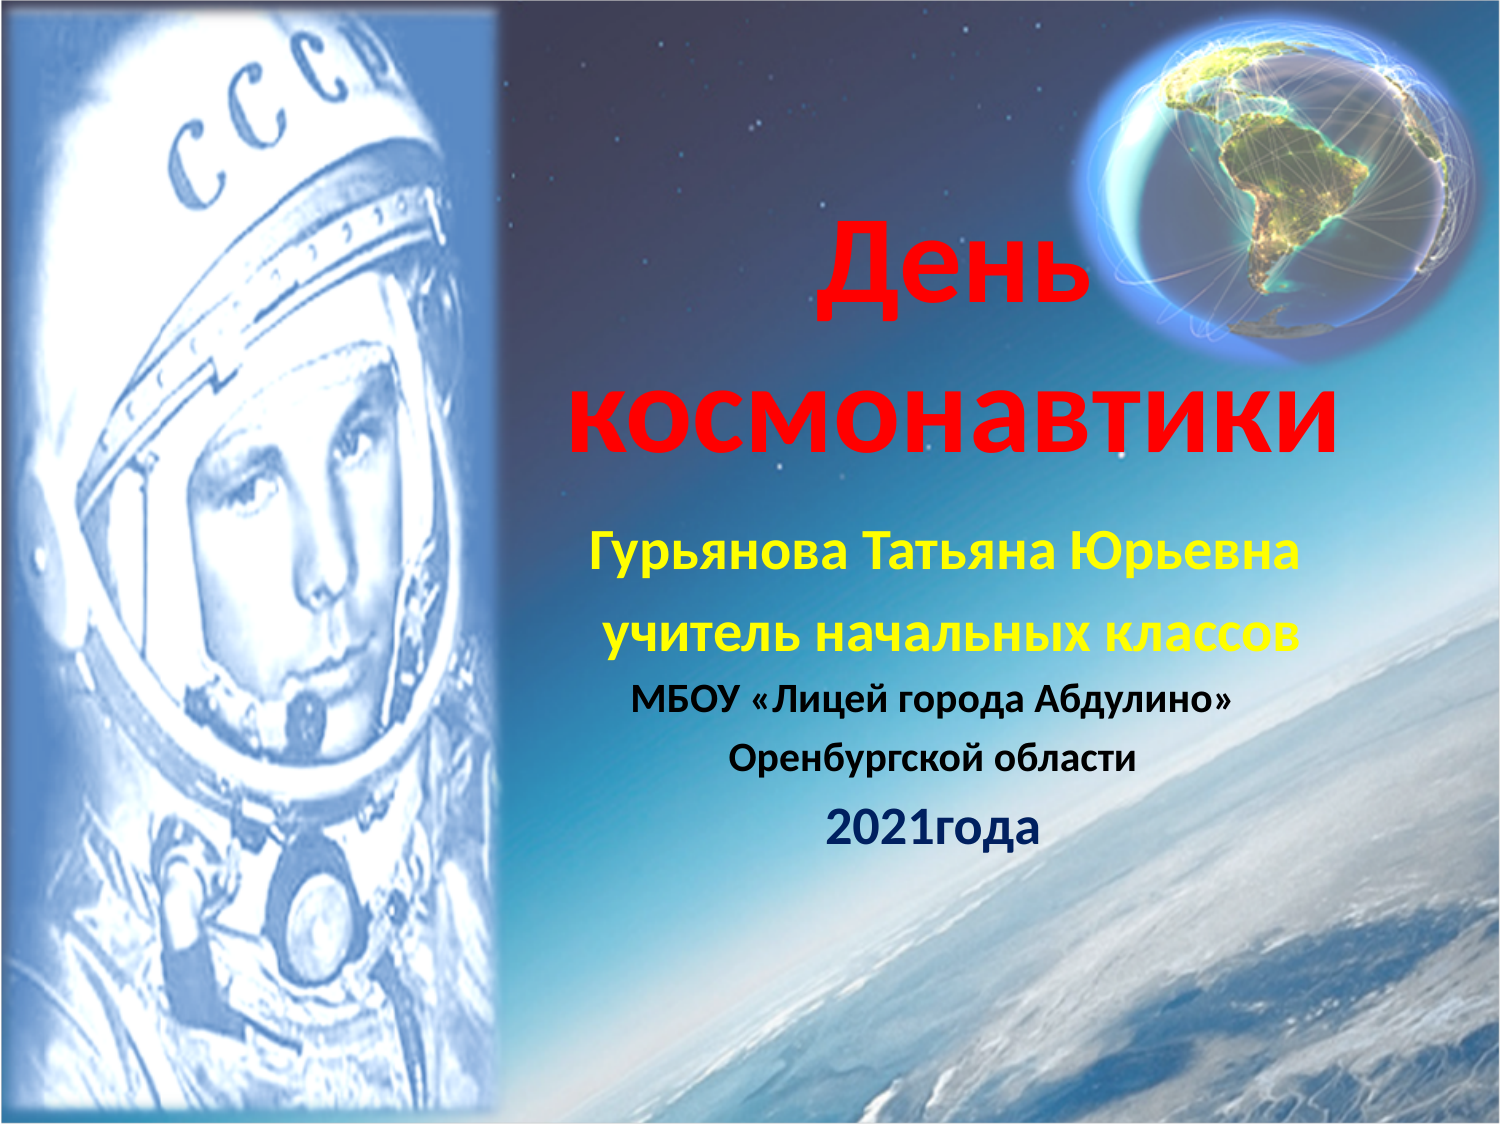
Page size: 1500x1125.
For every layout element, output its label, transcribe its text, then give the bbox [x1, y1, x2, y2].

subtitle Гурьянова Татьяна Юрьевна учитель начальных классов МБОУ «Лицей города Абдулино» Оренбургской области 2021года [548, 503, 1318, 871]
picture [0, 0, 1500, 1125]
title День космонавтики [525, 187, 1384, 469]
